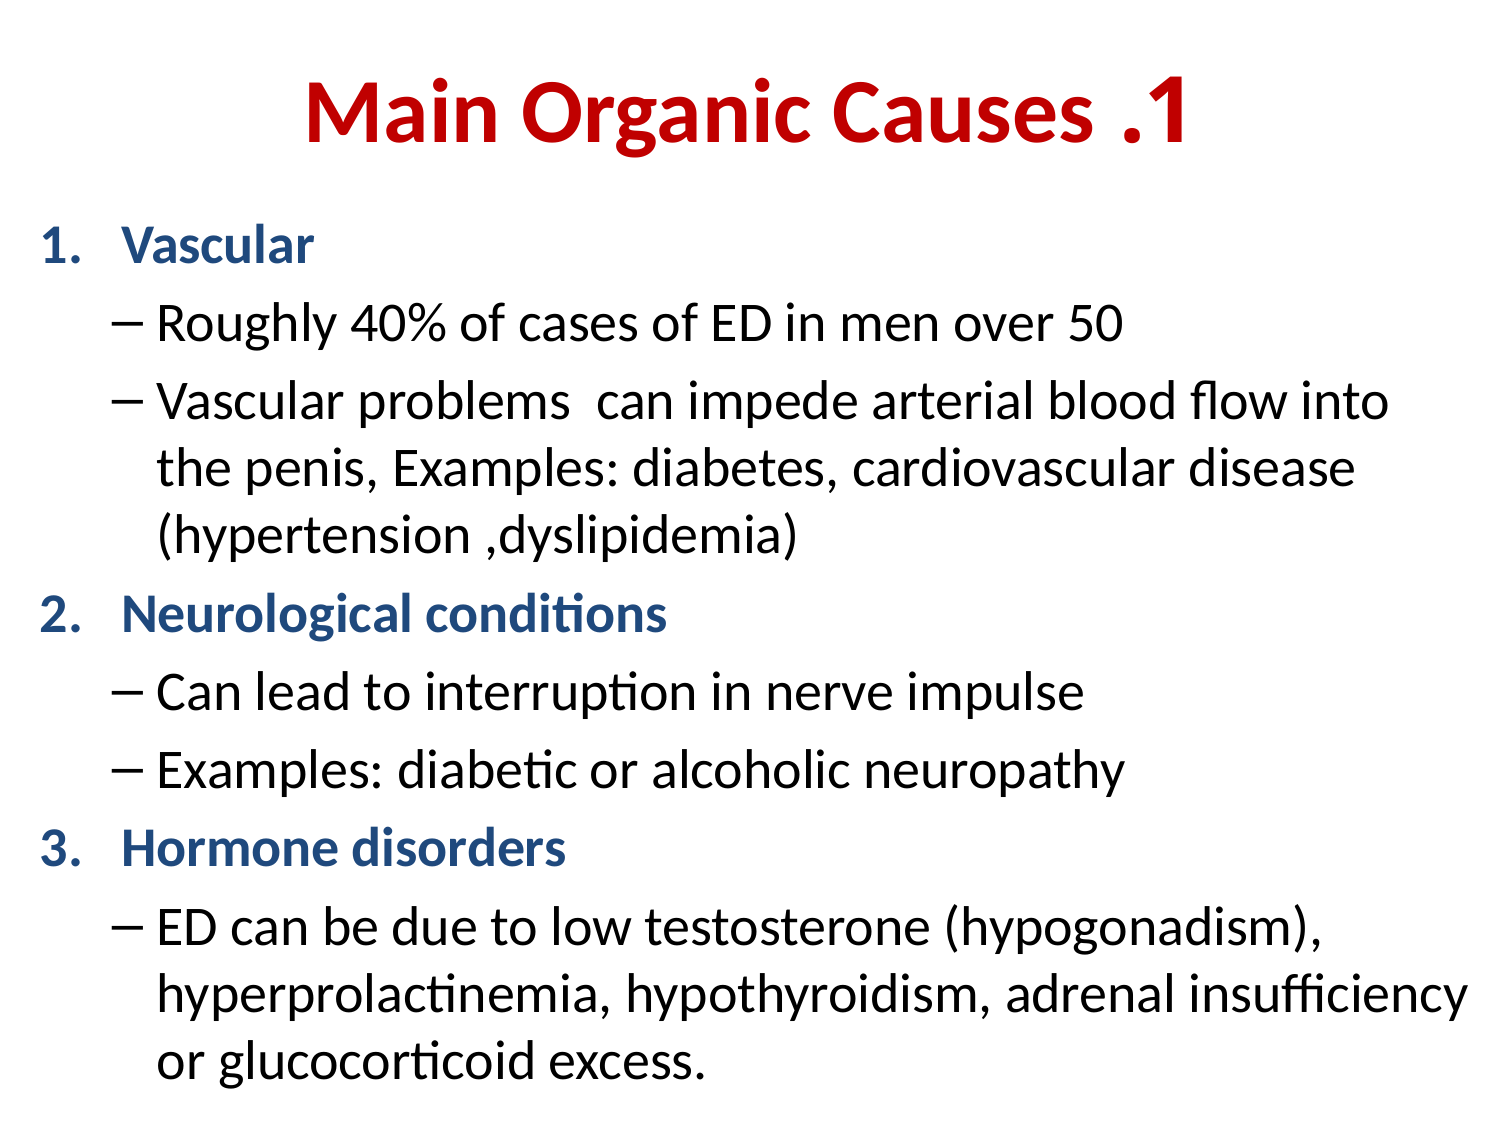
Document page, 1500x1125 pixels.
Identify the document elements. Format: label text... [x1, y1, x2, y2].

title 1. Main Organic Causes [75, 12, 1425, 200]
list Vascular Roughly 40% of cases of ED in men over 50 Vascular problems can impede arterial blood flow into the penis, Examples: diabetes, cardiovascular disease (hypertension ,dyslipidemia) Neurological conditions Can lead to interruption in nerve impulse Examples: diabetic or alcoholic neuropathy Hormone disorders ED can be due to low testosterone (hypogonadism), hyperprolactinemia, hypothyroidism, adrenal insufficiency or glucocorticoid excess. [24, 200, 1488, 1100]
